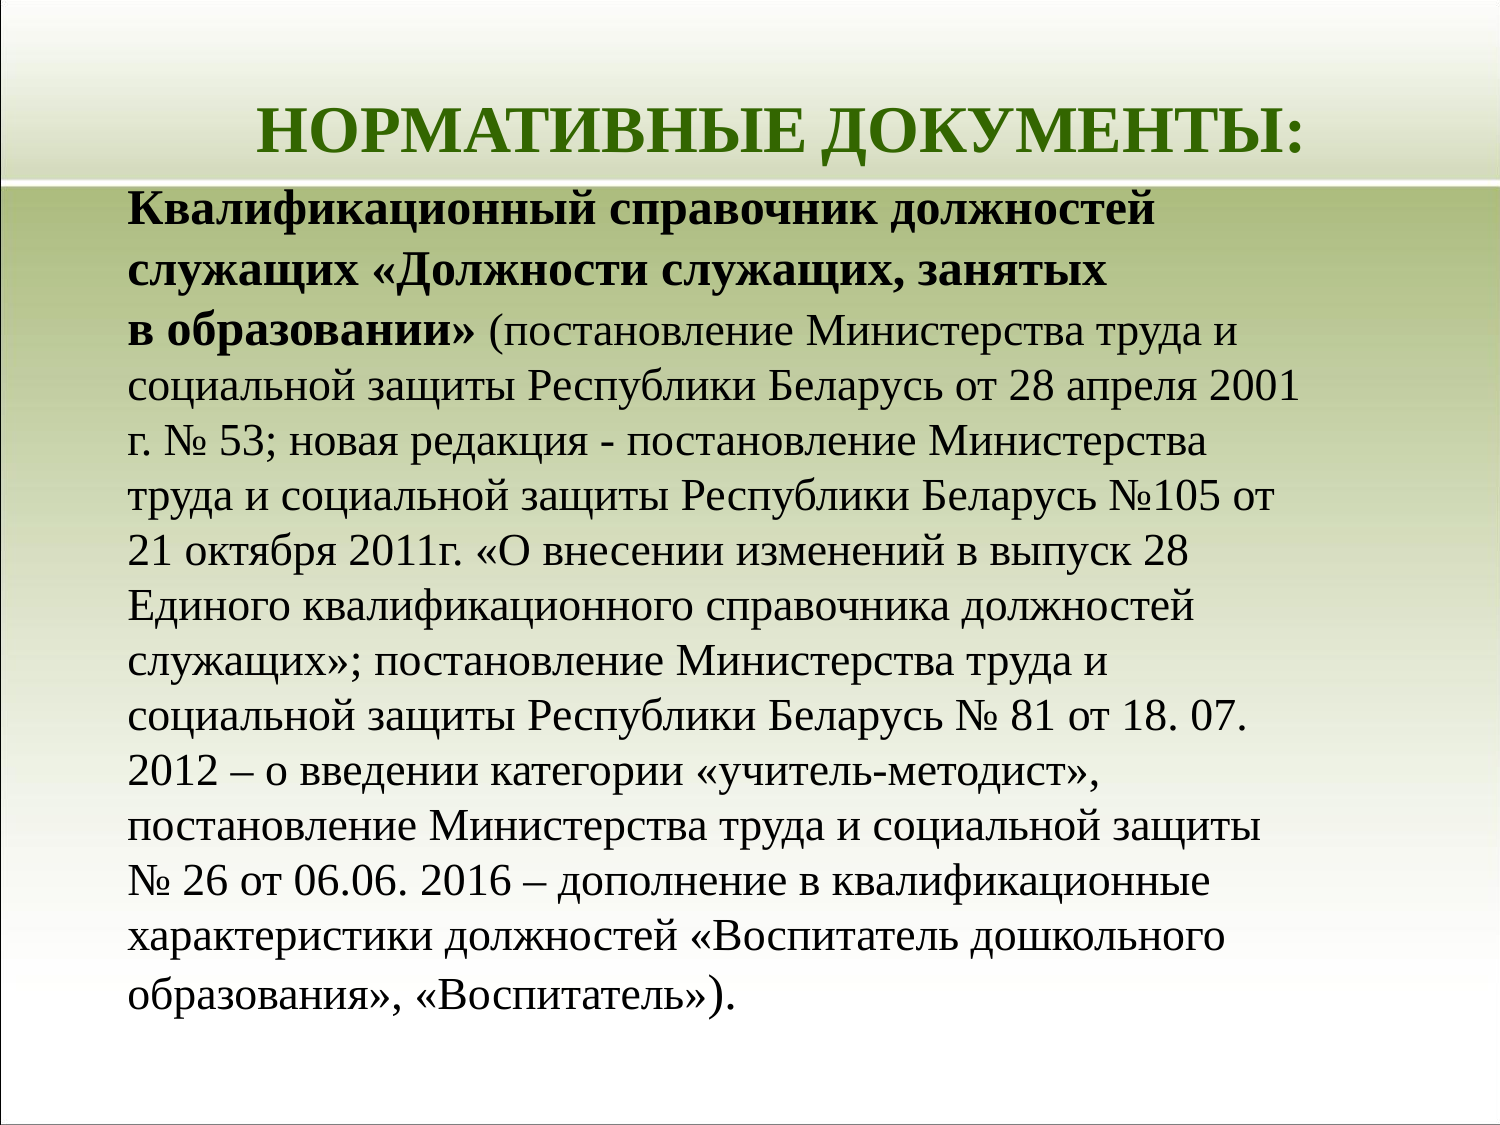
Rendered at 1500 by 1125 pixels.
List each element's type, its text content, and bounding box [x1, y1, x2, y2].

text_box НОРМАТИВНЫЕ ДОКУМЕНТЫ: [242, 78, 1412, 173]
title Квалификационный справочник должностей служащих «Должности служащих, занятых в образовании» (постановление Министерства труда и социальной защиты Республики Беларусь от 28 апреля 2001 г. № 53; новая редакция - постановление Министерства труда и социальной защиты Республики Беларусь №105 от 21 октября 2011г. «О внесении изменений в выпуск 28 Единого квалификационного справочника должностей служащих»; постановление Министерства труда и социальной защиты Республики Беларусь № 81 от 18. 07. 2012 – о введении категории «учитель-методист», постановление Министерства труда и социальной защиты № 26 от 06.06. 2016 – дополнение в квалификационные характеристики должностей «Воспитатель дошкольного образования», «Воспитатель»). [111, 207, 1325, 1048]
picture [0, 0, 1500, 1125]
